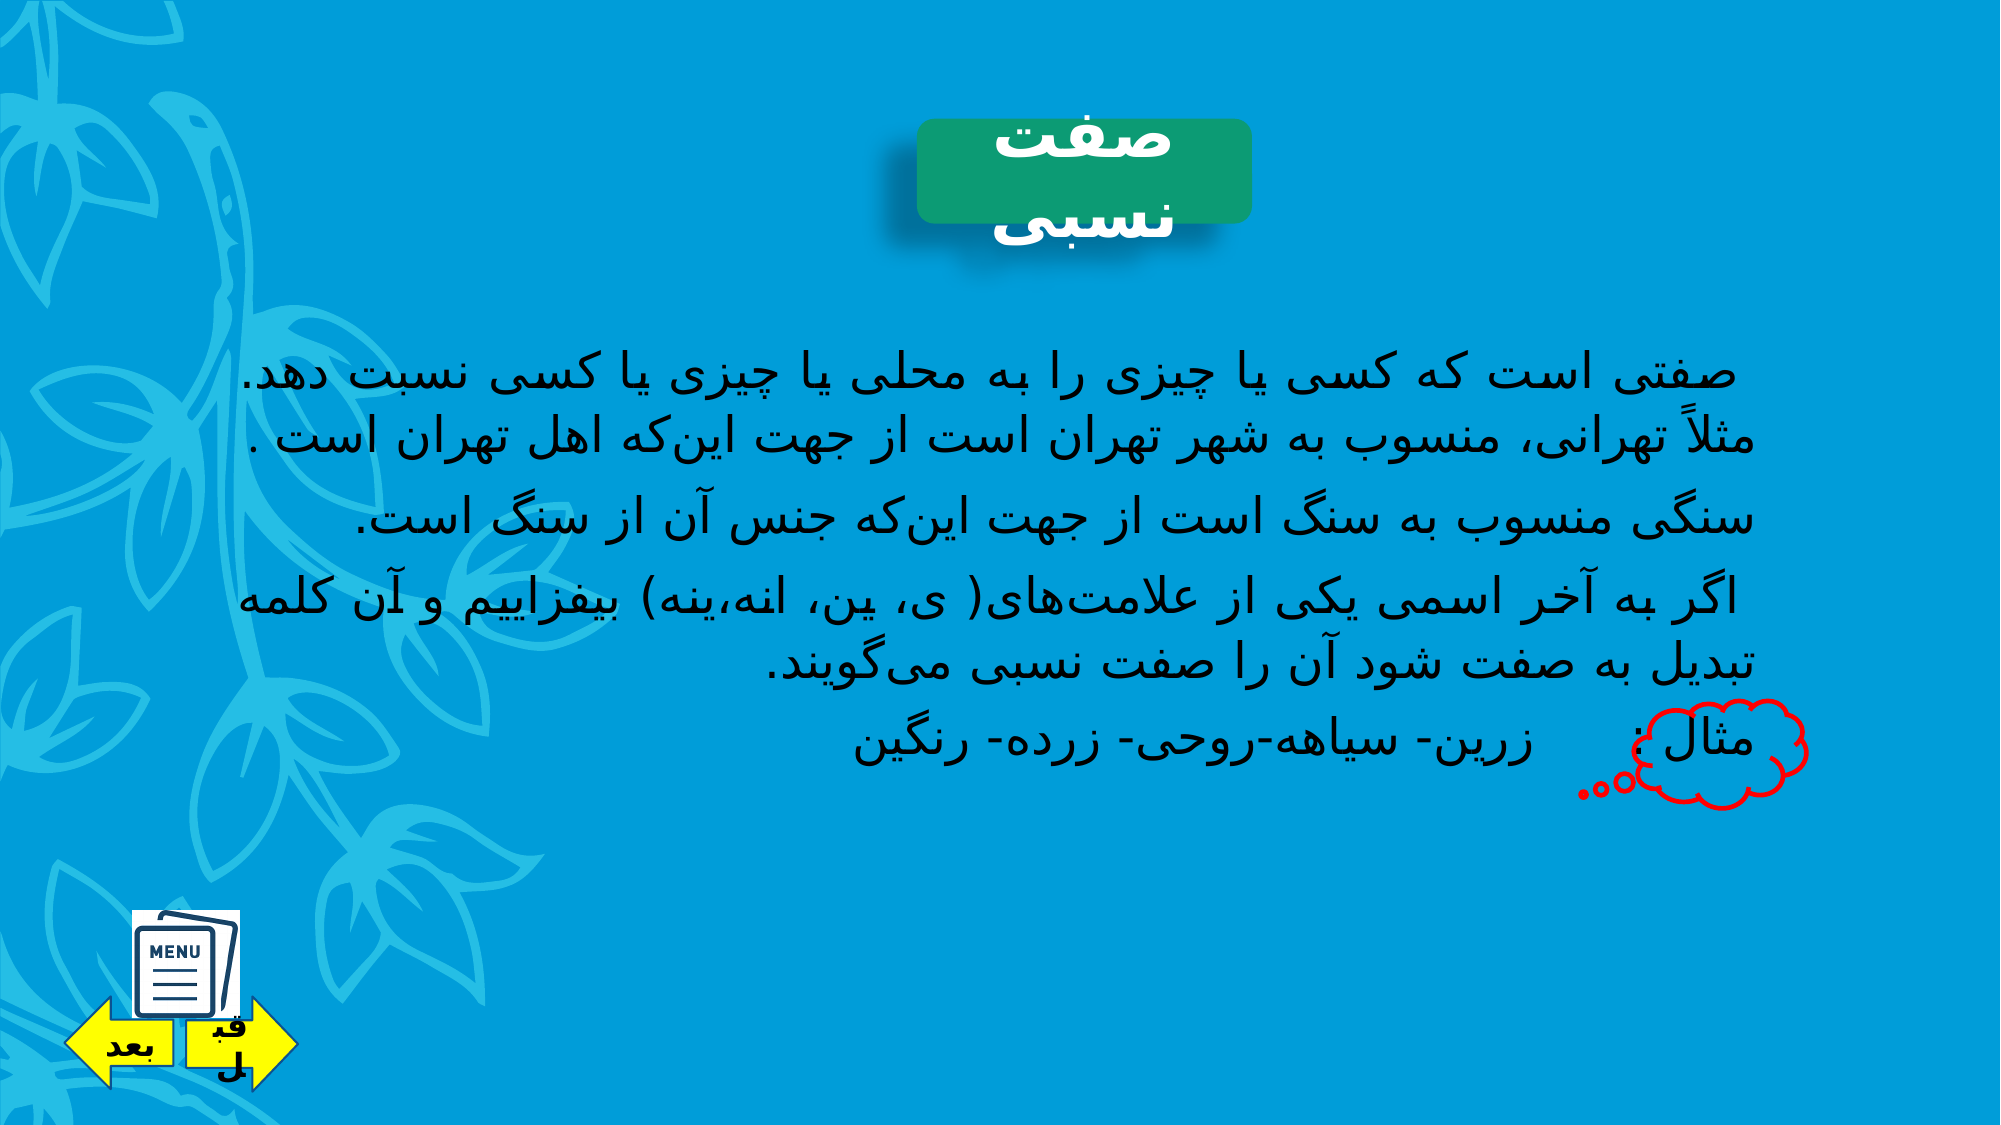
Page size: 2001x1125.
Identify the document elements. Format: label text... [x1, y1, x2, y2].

text_box بعد [63, 995, 175, 1091]
text_box قبل [185, 995, 299, 1093]
text_box صفت نسبی [915, 117, 1254, 225]
text_box صفتی است که کسی یا چیزی را به محلی یا چیزی یا کسی نسبت دهد. مثلاً تهرانی، منسوب به شهر تهران است از جهت این‌که اهل تهران است . سنگی منسوب به سنگ است از جهت این‌که جنس آن از سنگ است. اگر به آخر اسمی یکی از علامت‌های( ی، ین، انه،ینه) بیفزاییم و آن کلمه تبدیل به صفت شود آن را صفت نسبی می‌گویند. مثال : زرین- سیاهه-روحی- زرده- رنگین [221, 249, 1772, 773]
picture [219, 1069, 245, 1081]
text_box [1579, 790, 1588, 799]
picture [995, 225, 1172, 245]
text_box [1594, 782, 1609, 797]
text_box [1614, 772, 1635, 793]
picture [132, 910, 239, 1018]
text_box [1632, 699, 1808, 810]
